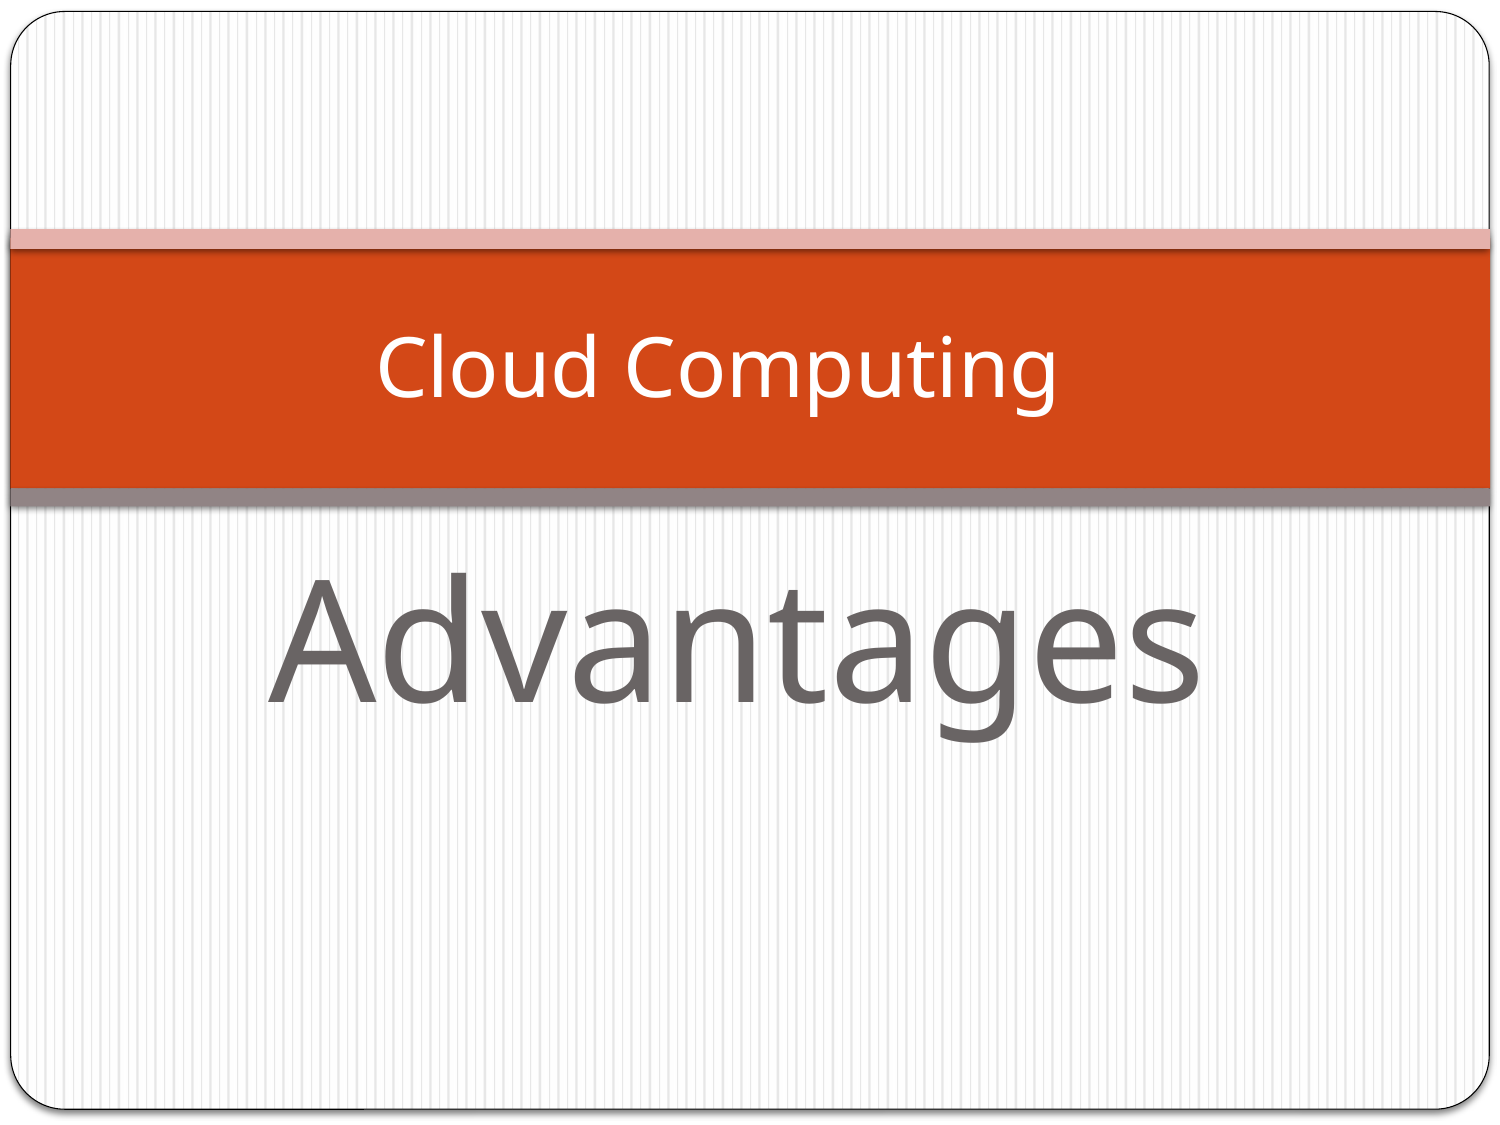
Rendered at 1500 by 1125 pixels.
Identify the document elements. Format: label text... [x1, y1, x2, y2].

title Cloud Computing [75, 247, 1425, 489]
subtitle Advantages [212, 525, 1263, 788]
